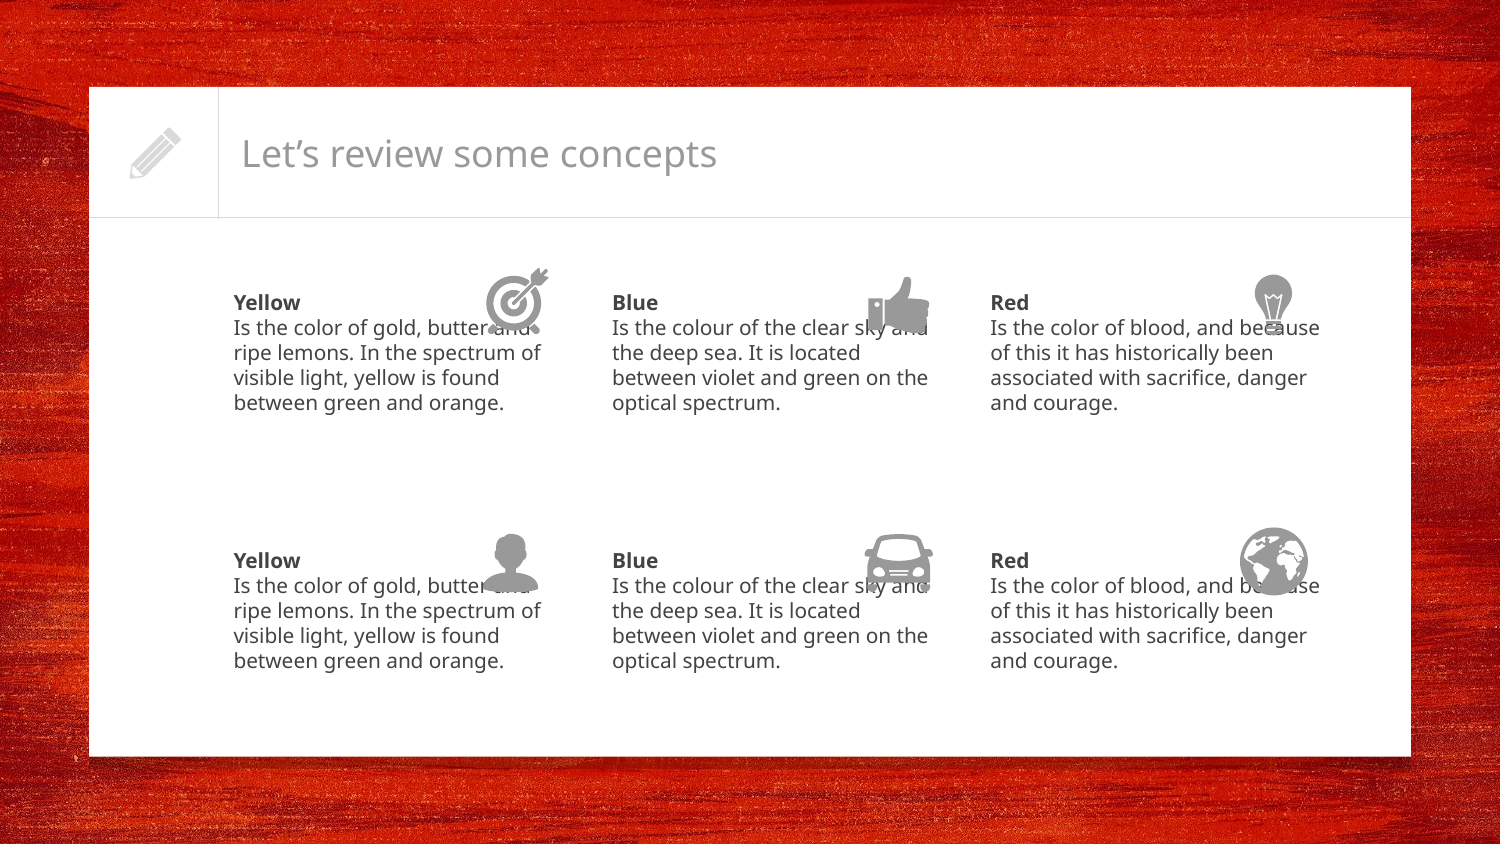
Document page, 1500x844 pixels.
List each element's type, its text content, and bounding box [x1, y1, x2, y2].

text_box [482, 533, 539, 593]
title Let’s review some concepts [226, 86, 1330, 218]
picture [0, 0, 1500, 844]
list Red Is the color of blood, and because of this it has historically been associated with sacrifice, danger and courage. [975, 275, 1336, 454]
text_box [864, 533, 934, 593]
list Blue Is the colour of the clear sky and the deep sea. It is located between violet and green on the optical spectrum. [596, 275, 957, 454]
list Blue Is the colour of the clear sky and the deep sea. It is located between violet and green on the optical spectrum. [596, 533, 957, 712]
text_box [1254, 274, 1293, 336]
list Yellow Is the color of gold, butter and ripe lemons. In the spectrum of visible light, yellow is found between green and orange. [218, 275, 579, 454]
text_box [1239, 527, 1308, 596]
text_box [486, 267, 549, 335]
list Yellow Is the color of gold, butter and ripe lemons. In the spectrum of visible light, yellow is found between green and orange. [218, 533, 579, 712]
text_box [868, 276, 930, 334]
list Red Is the color of blood, and because of this it has historically been associated with sacrifice, danger and courage. [975, 533, 1336, 712]
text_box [129, 127, 182, 180]
